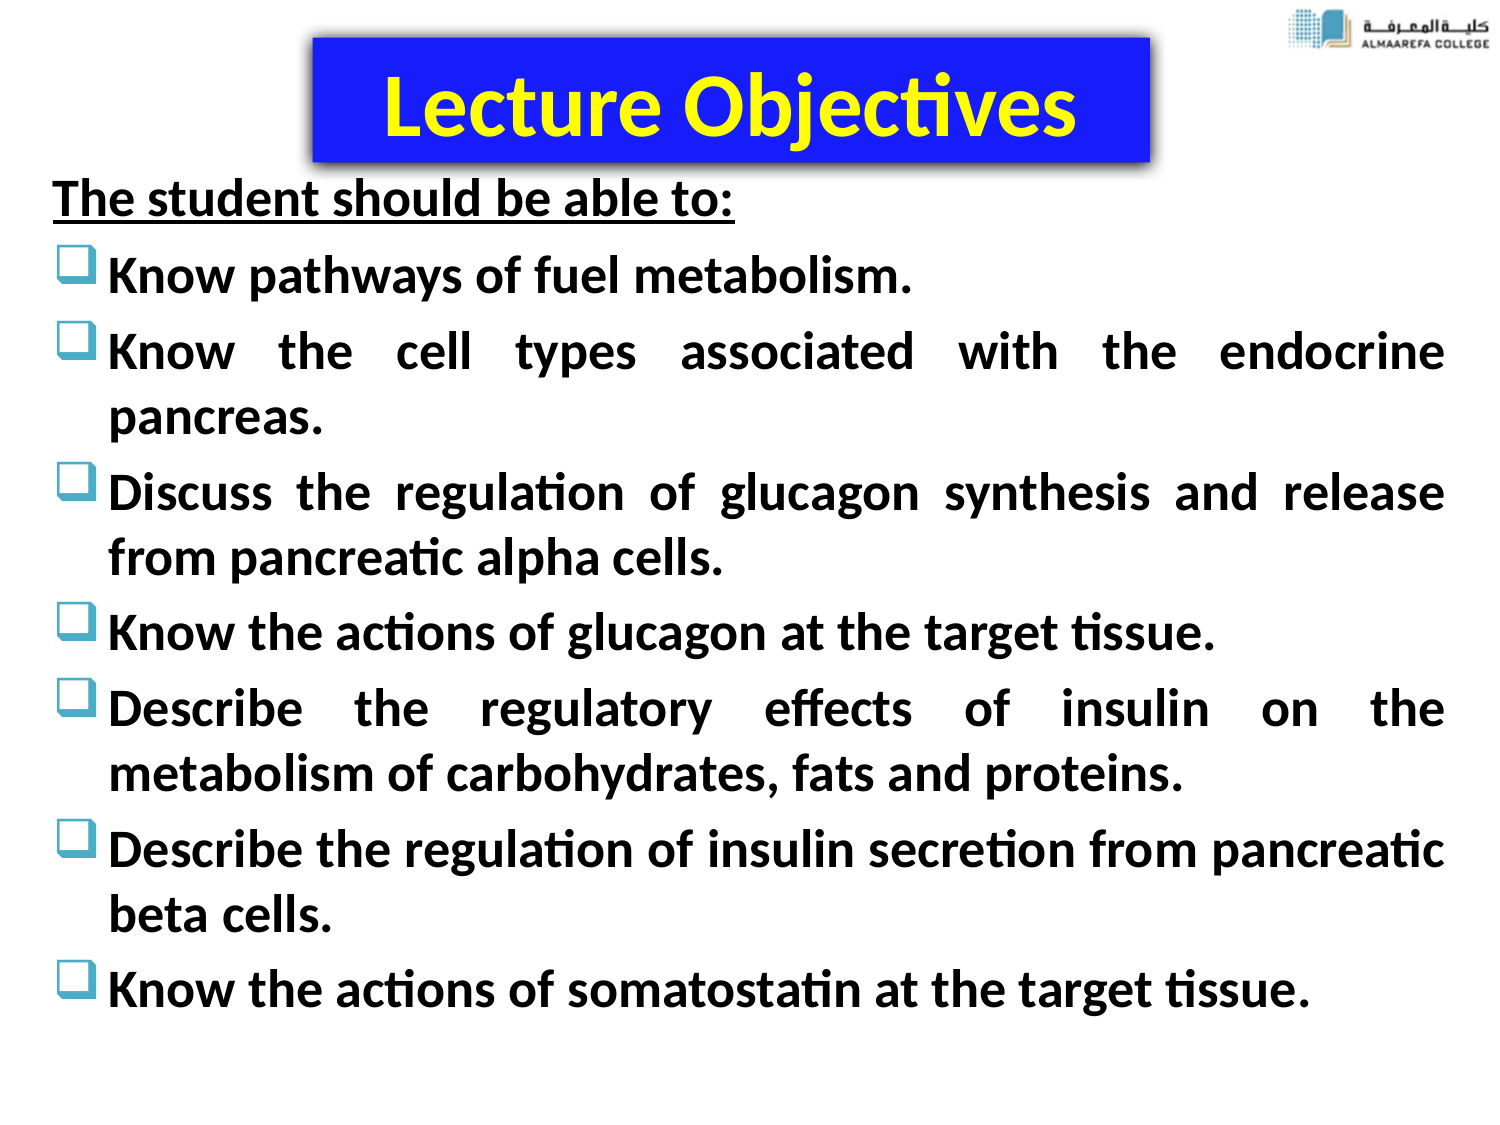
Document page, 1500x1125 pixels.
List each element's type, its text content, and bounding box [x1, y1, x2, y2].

list The student should be able to: Know pathways of fuel metabolism. Know the cell types associated with the endocrine pancreas. Discuss the regulation of glucagon synthesis and release from pancreatic alpha cells. Know the actions of glucagon at the target tissue. Describe the regulatory effects of insulin on the metabolism of carbohydrates, fats and proteins. Describe the regulation of insulin secretion from pancreatic beta cells. Know the actions of somatostatin at the target tissue. [37, 162, 1463, 1100]
title Lecture Objectives [312, 37, 1150, 162]
picture [1284, 0, 1494, 65]
